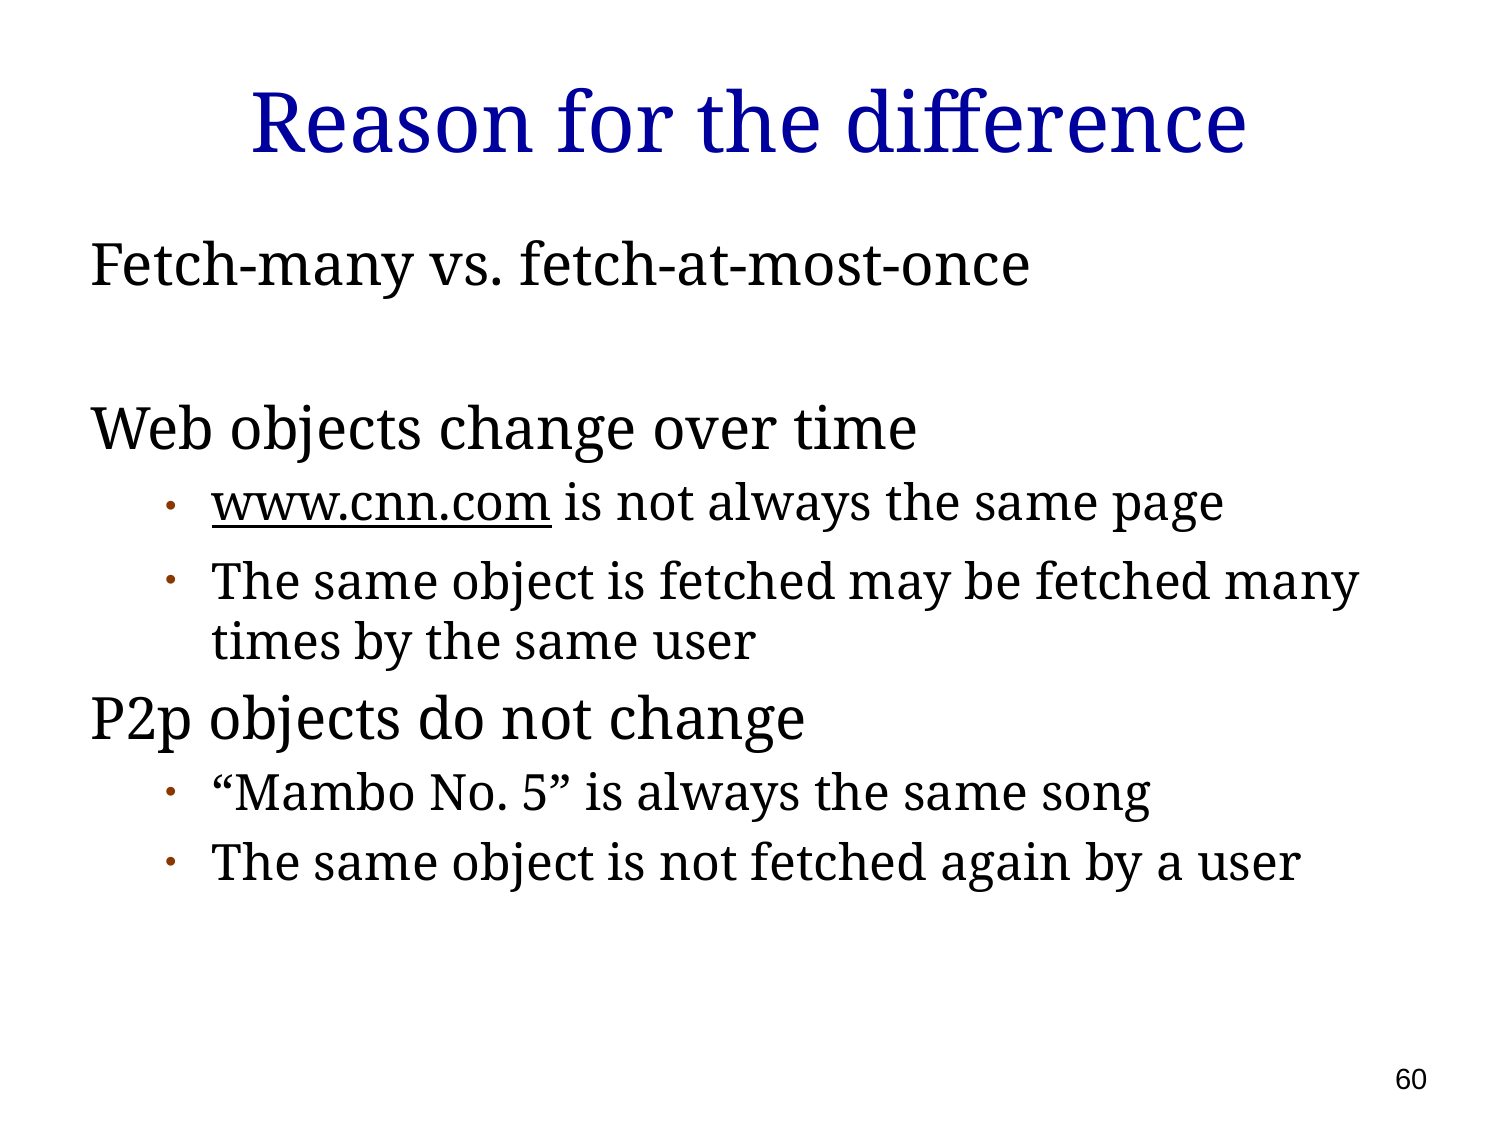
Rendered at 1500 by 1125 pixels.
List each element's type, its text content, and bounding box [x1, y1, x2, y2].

slide_number 60 [1092, 1024, 1443, 1103]
title Reason for the difference [74, 47, 1426, 191]
list Fetch-many vs. fetch-at-most-once Web objects change over time www.cnn.com is not always the same page The same object is fetched may be fetched many times by the same user P2p objects do not change “Mambo No. 5” is always the same song The same object is not fetched again by a user [74, 219, 1426, 963]
